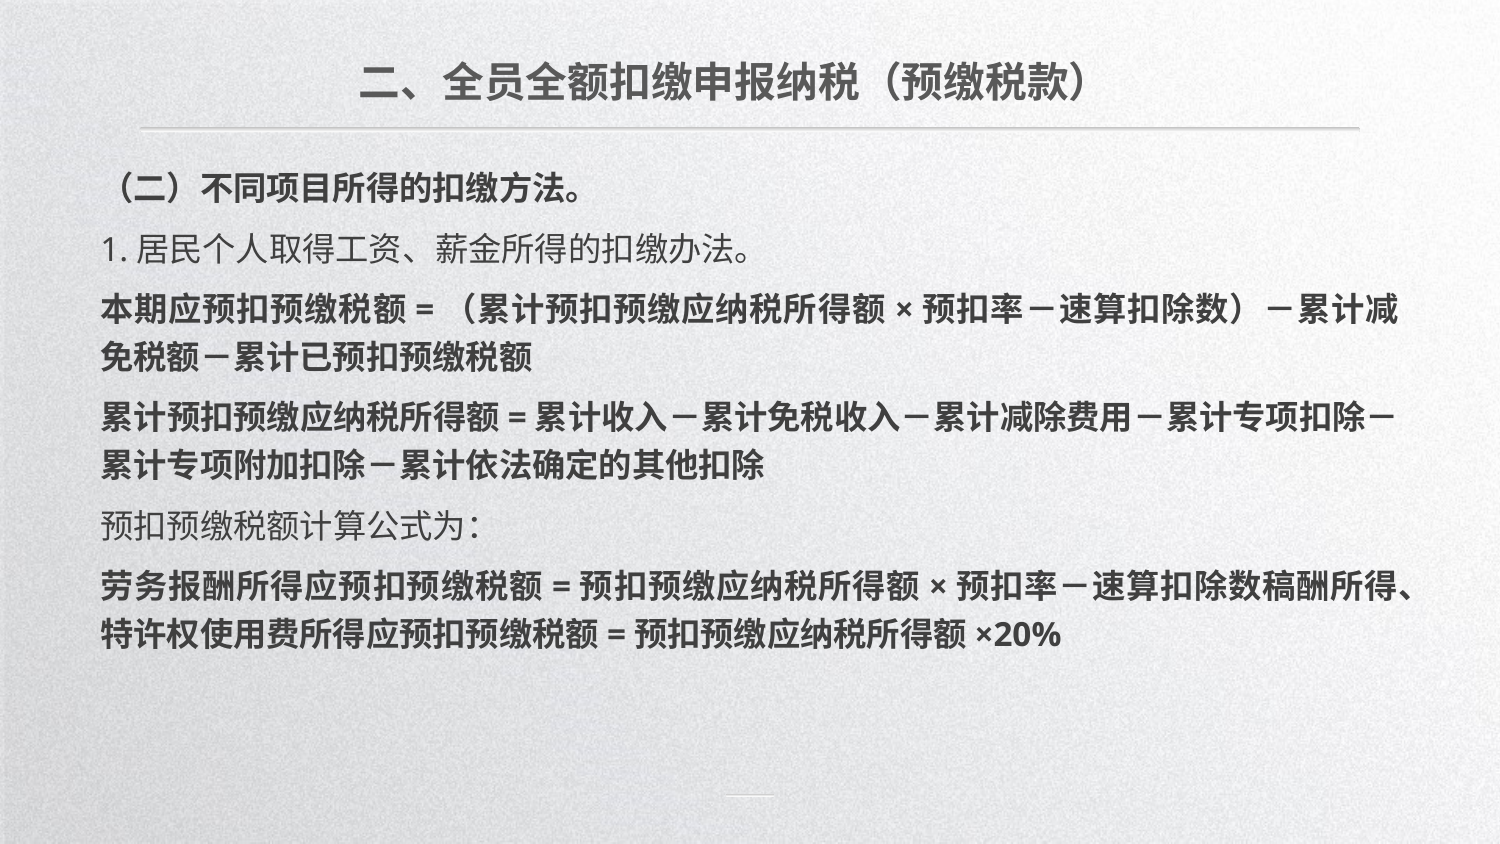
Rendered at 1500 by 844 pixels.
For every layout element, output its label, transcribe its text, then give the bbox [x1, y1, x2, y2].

text_box 二、全员全额扣缴申报纳税（预缴税款） [230, 50, 1239, 112]
text_box （二）不同项目所得的扣缴方法。 1.居民个人取得工资、薪金所得的扣缴办法。 本期应预扣预缴税额=（累计预扣预缴应纳税所得额×预扣率－速算扣除数）－累计减免税额－累计已预扣预缴税额 累计预扣预缴应纳税所得额=累计收入－累计免税收入－累计减除费用－累计专项扣除－累计专项附加扣除－累计依法确定的其他扣除 预扣预缴税额计算公式为： 劳务报酬所得应预扣预缴税额=预扣预缴应纳税所得额×预扣率－速算扣除数稿酬所得、特许权使用费所得应预扣预缴税额=预扣预缴应纳税所得额×20% [100, 159, 1400, 714]
picture [0, 0, 1500, 844]
